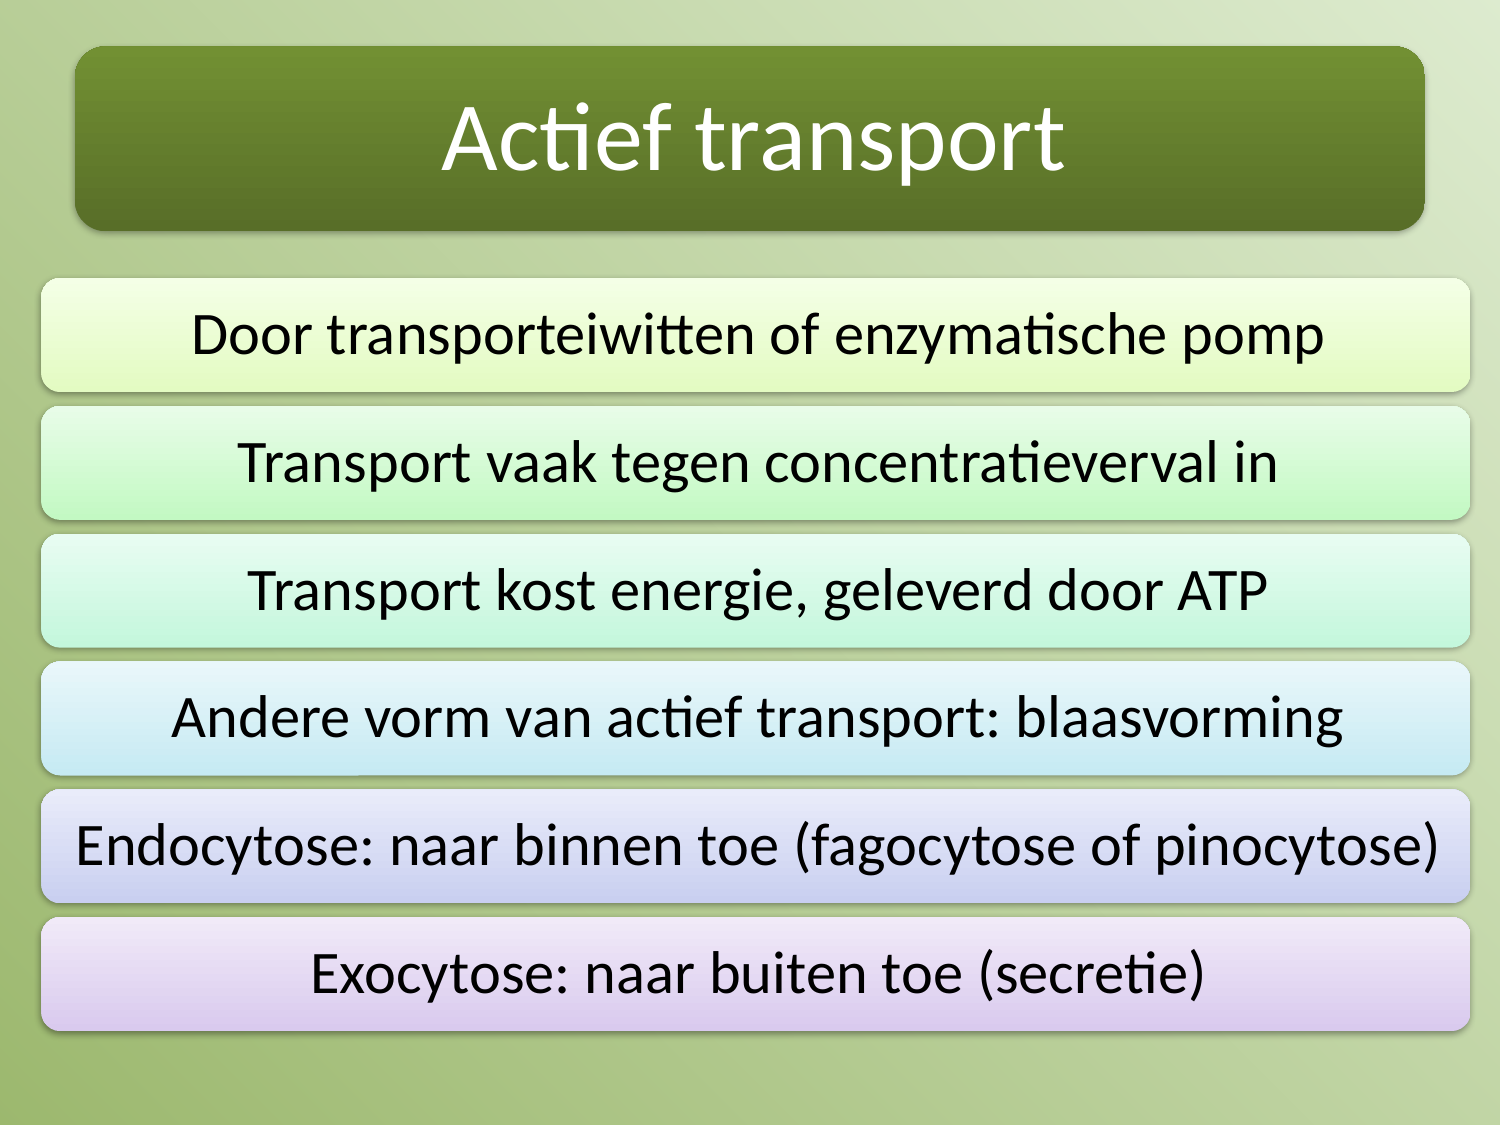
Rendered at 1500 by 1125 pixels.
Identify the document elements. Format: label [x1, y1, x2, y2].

text_box [74, 44, 1426, 233]
list [41, 262, 1471, 1048]
